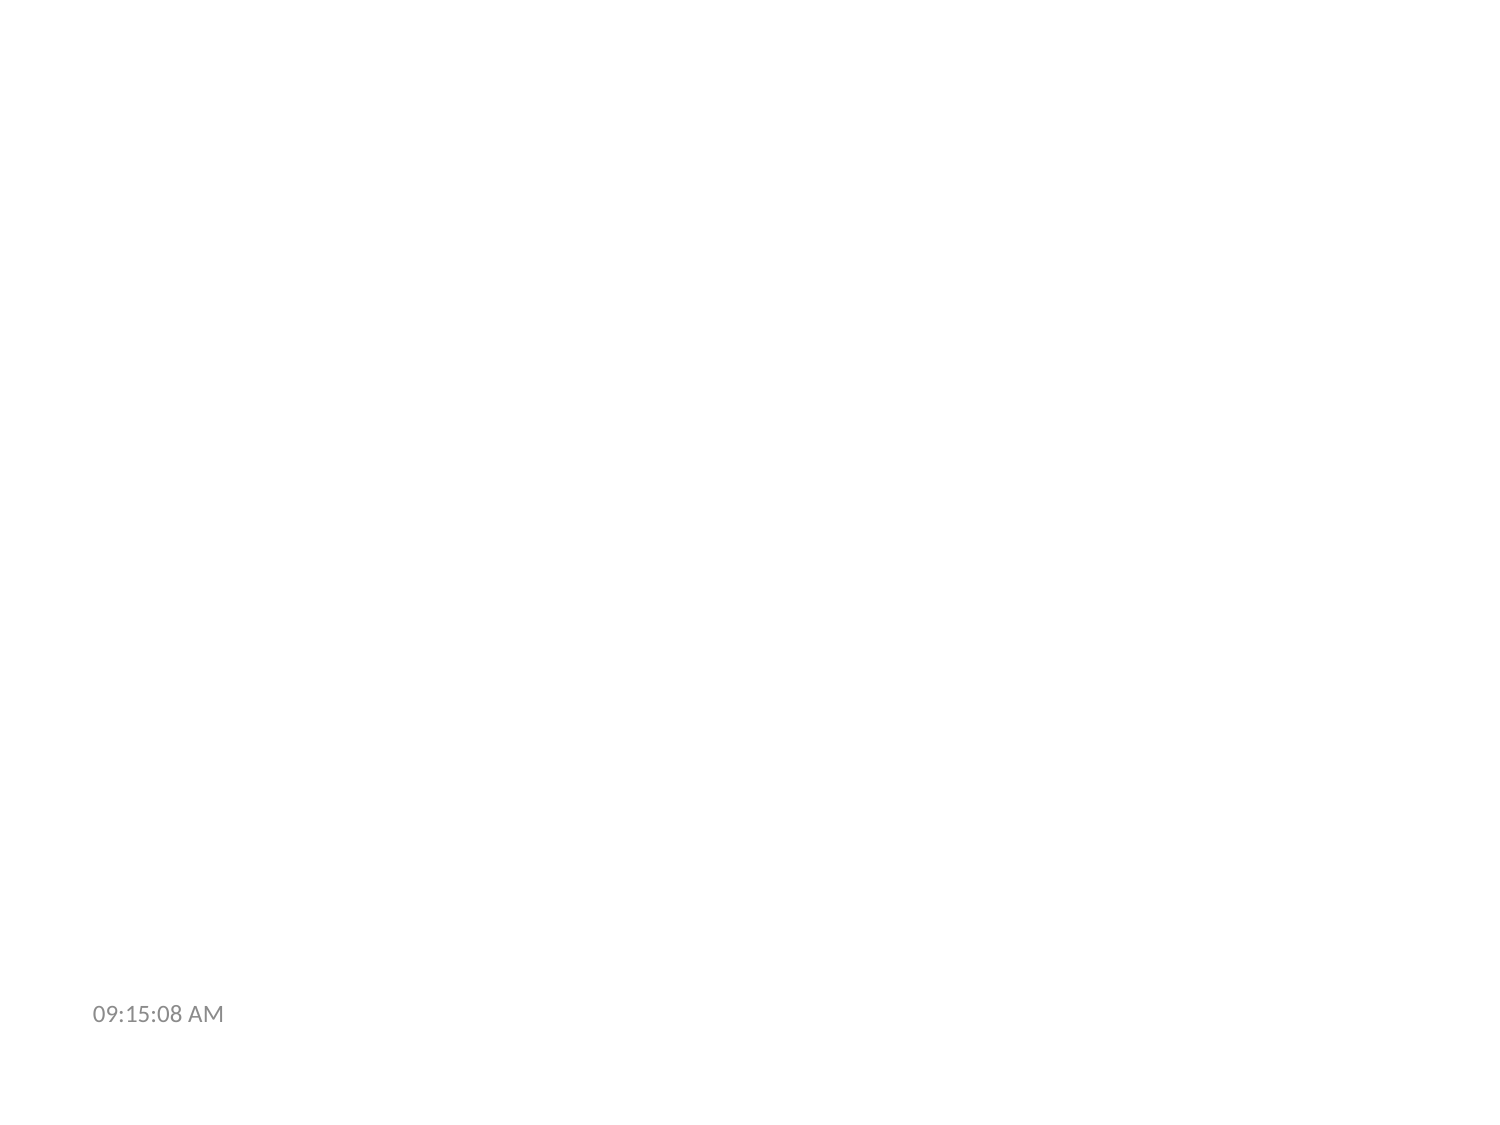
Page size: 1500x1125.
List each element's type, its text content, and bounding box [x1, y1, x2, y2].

text_box 3:35:09 PM [77, 982, 428, 1043]
